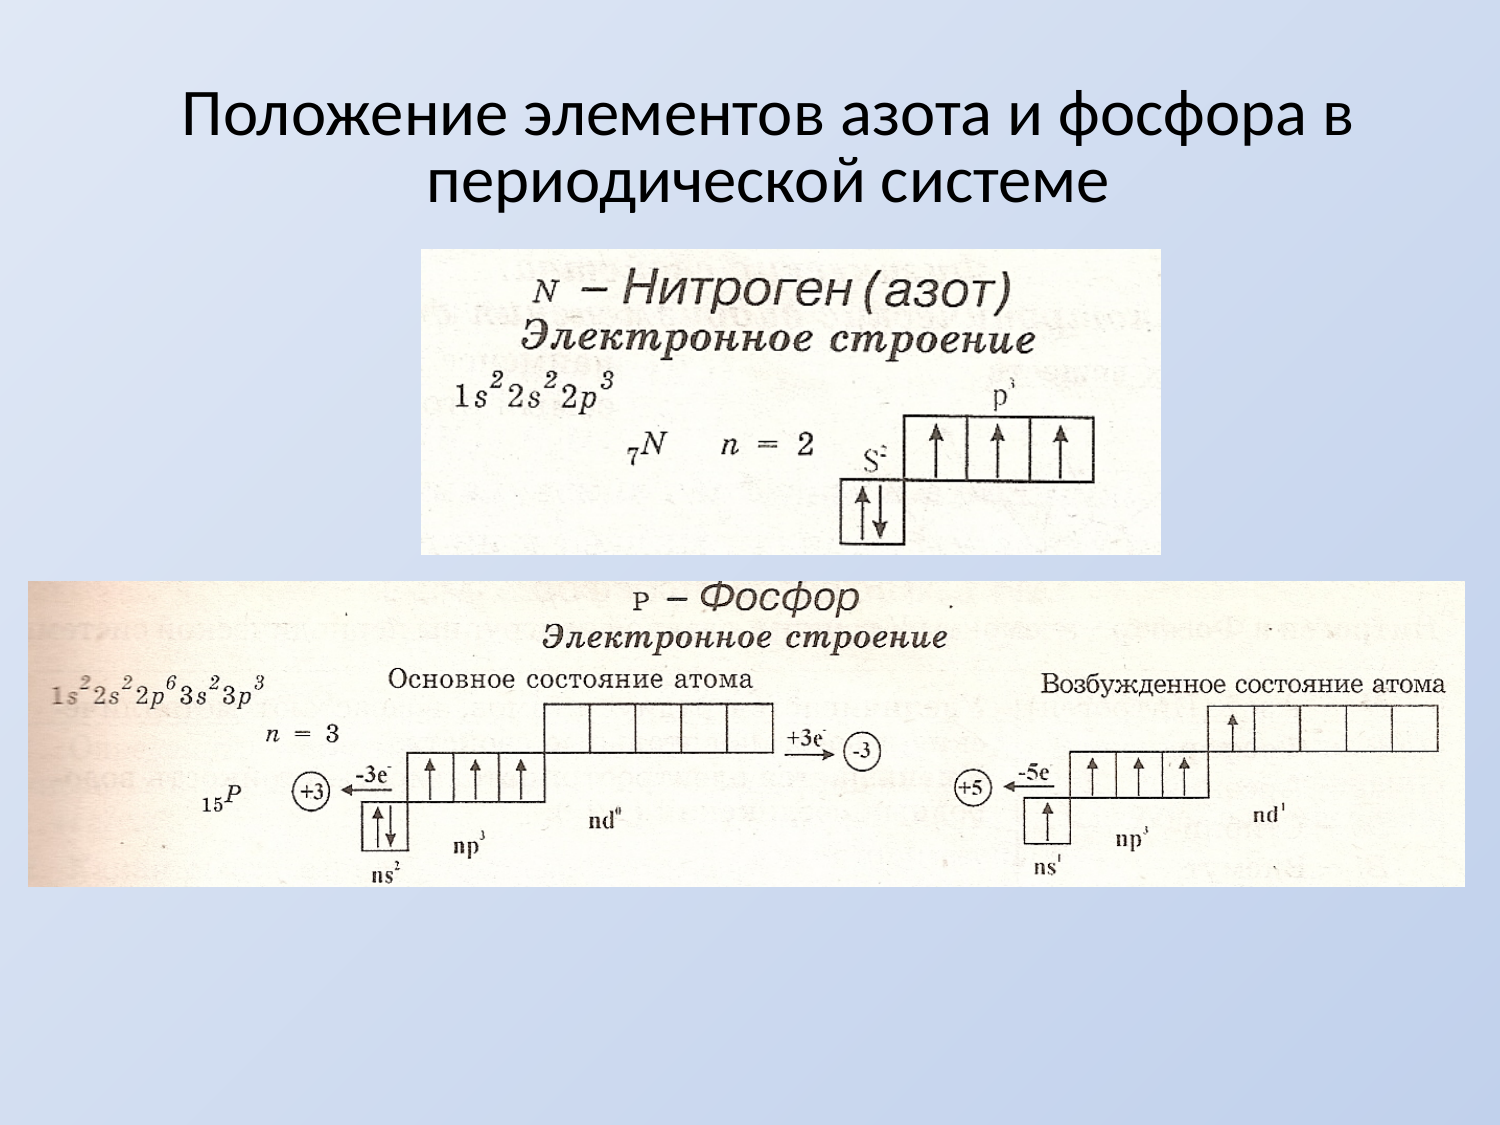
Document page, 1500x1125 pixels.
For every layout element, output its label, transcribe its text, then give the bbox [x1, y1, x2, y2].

picture [28, 581, 1466, 888]
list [421, 249, 1161, 555]
title Положение элементов азота и фосфора в периодической системе [93, 58, 1444, 247]
